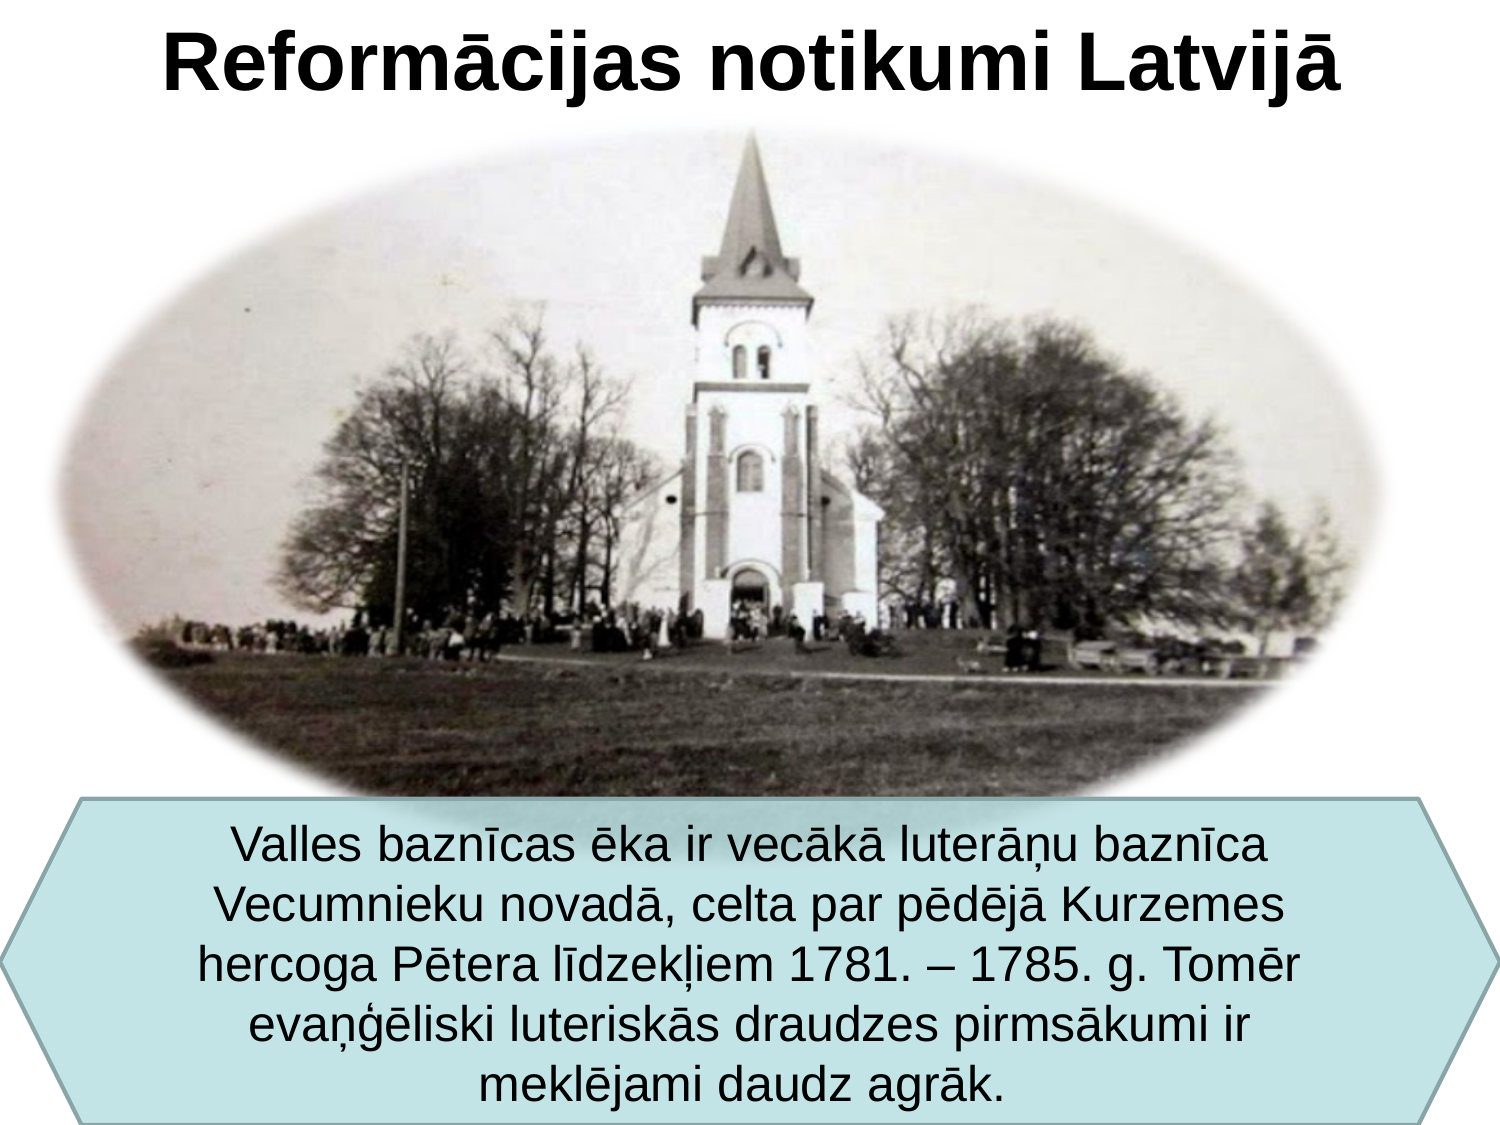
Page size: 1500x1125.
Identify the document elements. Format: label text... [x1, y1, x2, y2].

title Reformācijas notikumi Latvijā [76, 0, 1428, 114]
picture [41, 113, 1400, 875]
text_box Valles baznīcas ēka ir vecākā luterāņu baznīca Vecumnieku novadā, celta par pēdējā Kurzemes hercoga Pētera līdzekļiem 1781. – 1785. g. Tomēr evaņģēliski luteriskās draudzes pirmsākumi ir meklējami daudz agrāk. [0, 796, 1500, 1125]
